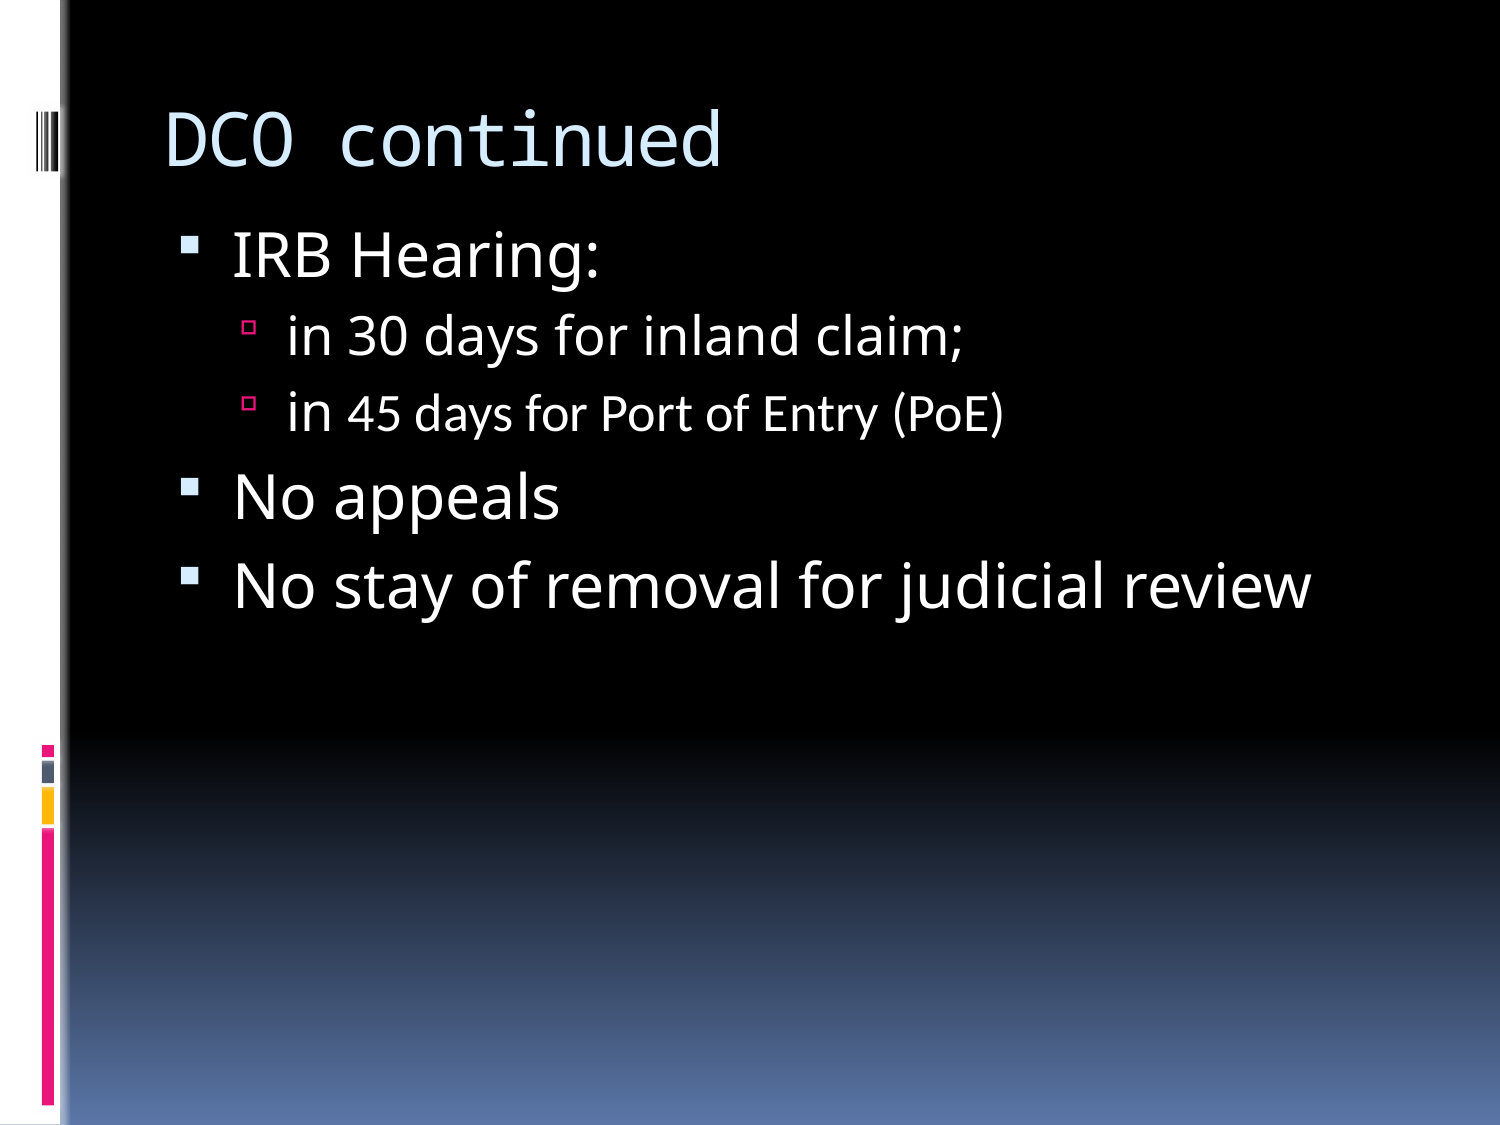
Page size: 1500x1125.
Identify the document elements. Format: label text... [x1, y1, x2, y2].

list IRB Hearing: in 30 days for inland claim; in 45 days for Port of Entry (PoE) No appeals No stay of removal for judicial review [150, 208, 1425, 1043]
title DCO continued [150, 83, 1425, 208]
